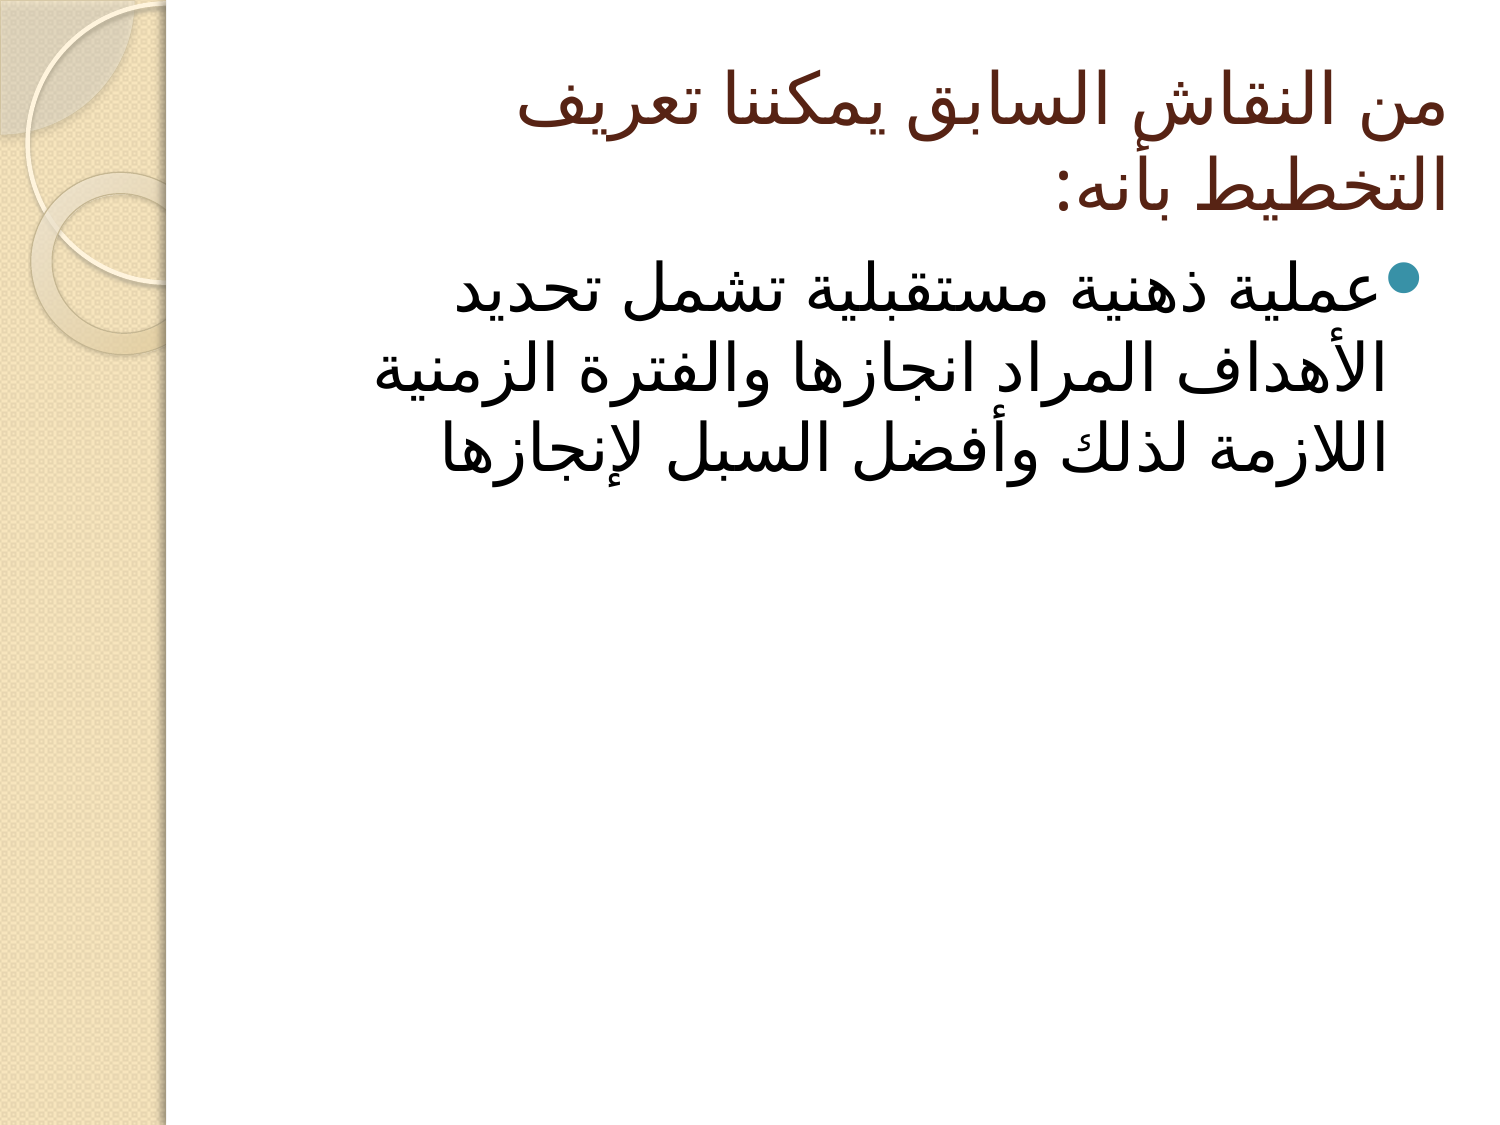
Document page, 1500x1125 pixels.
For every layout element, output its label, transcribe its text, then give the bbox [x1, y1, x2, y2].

list عملية ذهنية مستقبلية تشمل تحديد الأهداف المراد انجازها والفترة الزمنية اللازمة لذلك وأفضل السبل لإنجازها [235, 237, 1466, 1025]
title من النقاش السابق يمكننا تعريف التخطيط بأنه: [235, 45, 1466, 233]
